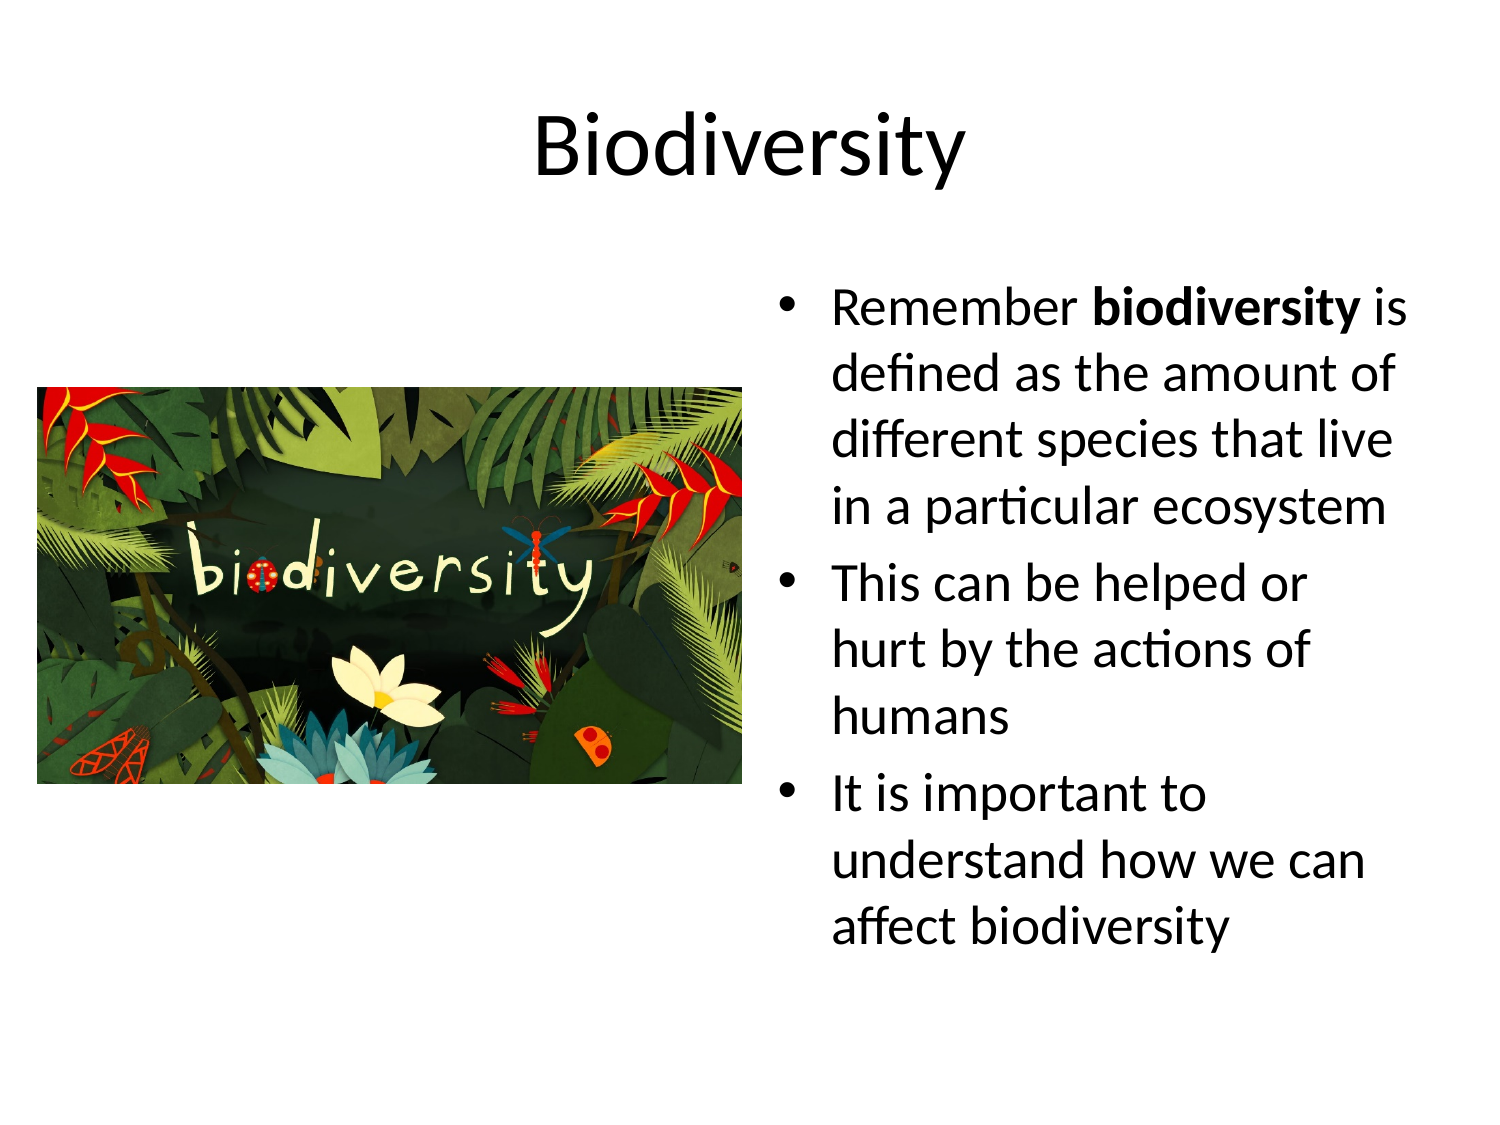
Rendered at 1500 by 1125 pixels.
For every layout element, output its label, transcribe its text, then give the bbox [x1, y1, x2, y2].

title Biodiversity [75, 45, 1425, 233]
list Remember biodiversity is defined as the amount of different species that live in a particular ecosystem This can be helped or hurt by the actions of humans It is important to understand how we can affect biodiversity [762, 262, 1425, 1005]
picture [37, 387, 742, 784]
